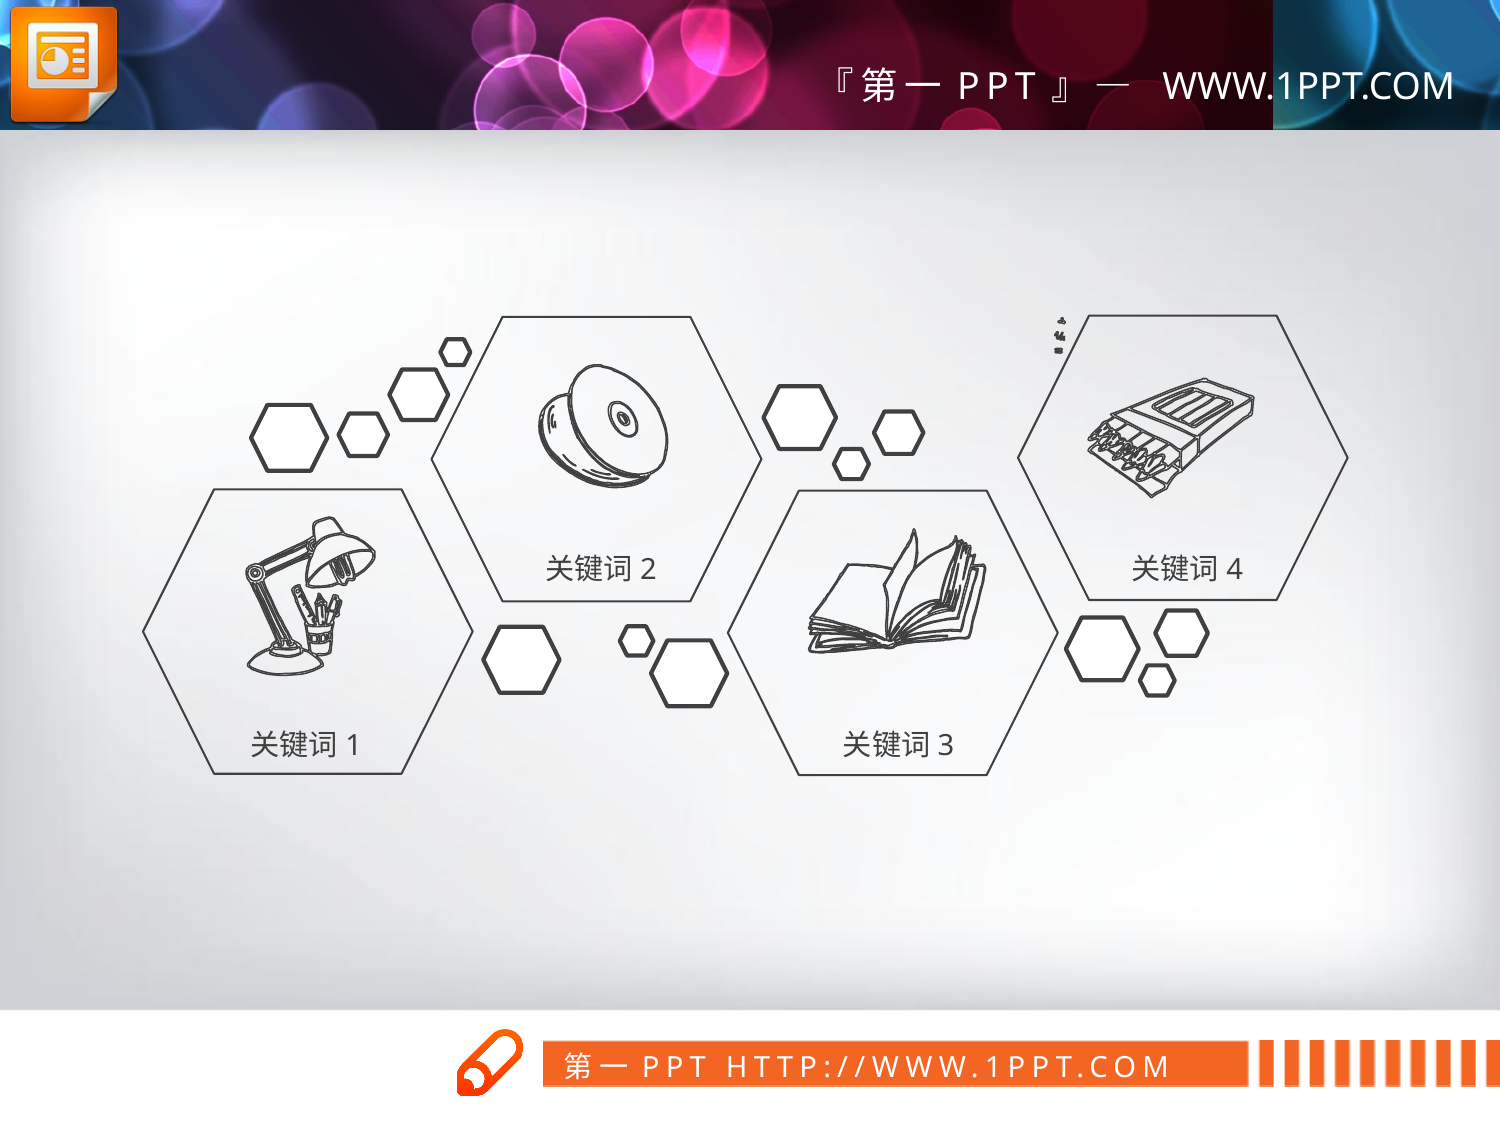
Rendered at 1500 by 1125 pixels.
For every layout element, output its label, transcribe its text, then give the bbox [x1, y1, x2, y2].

text_box [440, 339, 471, 366]
text_box 关键词1 [204, 718, 409, 769]
text_box [1085, 593, 1281, 601]
text_box [727, 490, 1058, 776]
text_box 关键词3 [796, 718, 1001, 769]
text_box [211, 769, 404, 774]
picture [543, 1040, 1500, 1087]
text_box [1139, 665, 1175, 696]
text_box [142, 489, 473, 759]
text_box 关键词2 [499, 542, 703, 593]
text_box [250, 404, 328, 471]
text_box [619, 626, 654, 656]
picture [0, 0, 1500, 1012]
text_box [763, 386, 837, 449]
text_box [833, 448, 869, 480]
text_box [1065, 617, 1139, 681]
text_box [650, 640, 728, 707]
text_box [1054, 317, 1255, 498]
text_box [431, 316, 762, 602]
text_box [808, 528, 986, 653]
text_box [483, 626, 560, 693]
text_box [538, 364, 668, 488]
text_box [245, 516, 376, 676]
text_box [1155, 610, 1208, 656]
text_box [1017, 315, 1348, 592]
text_box [338, 413, 388, 456]
text_box 关键词4 [1085, 542, 1289, 593]
text_box [873, 411, 924, 454]
text_box [389, 369, 449, 420]
